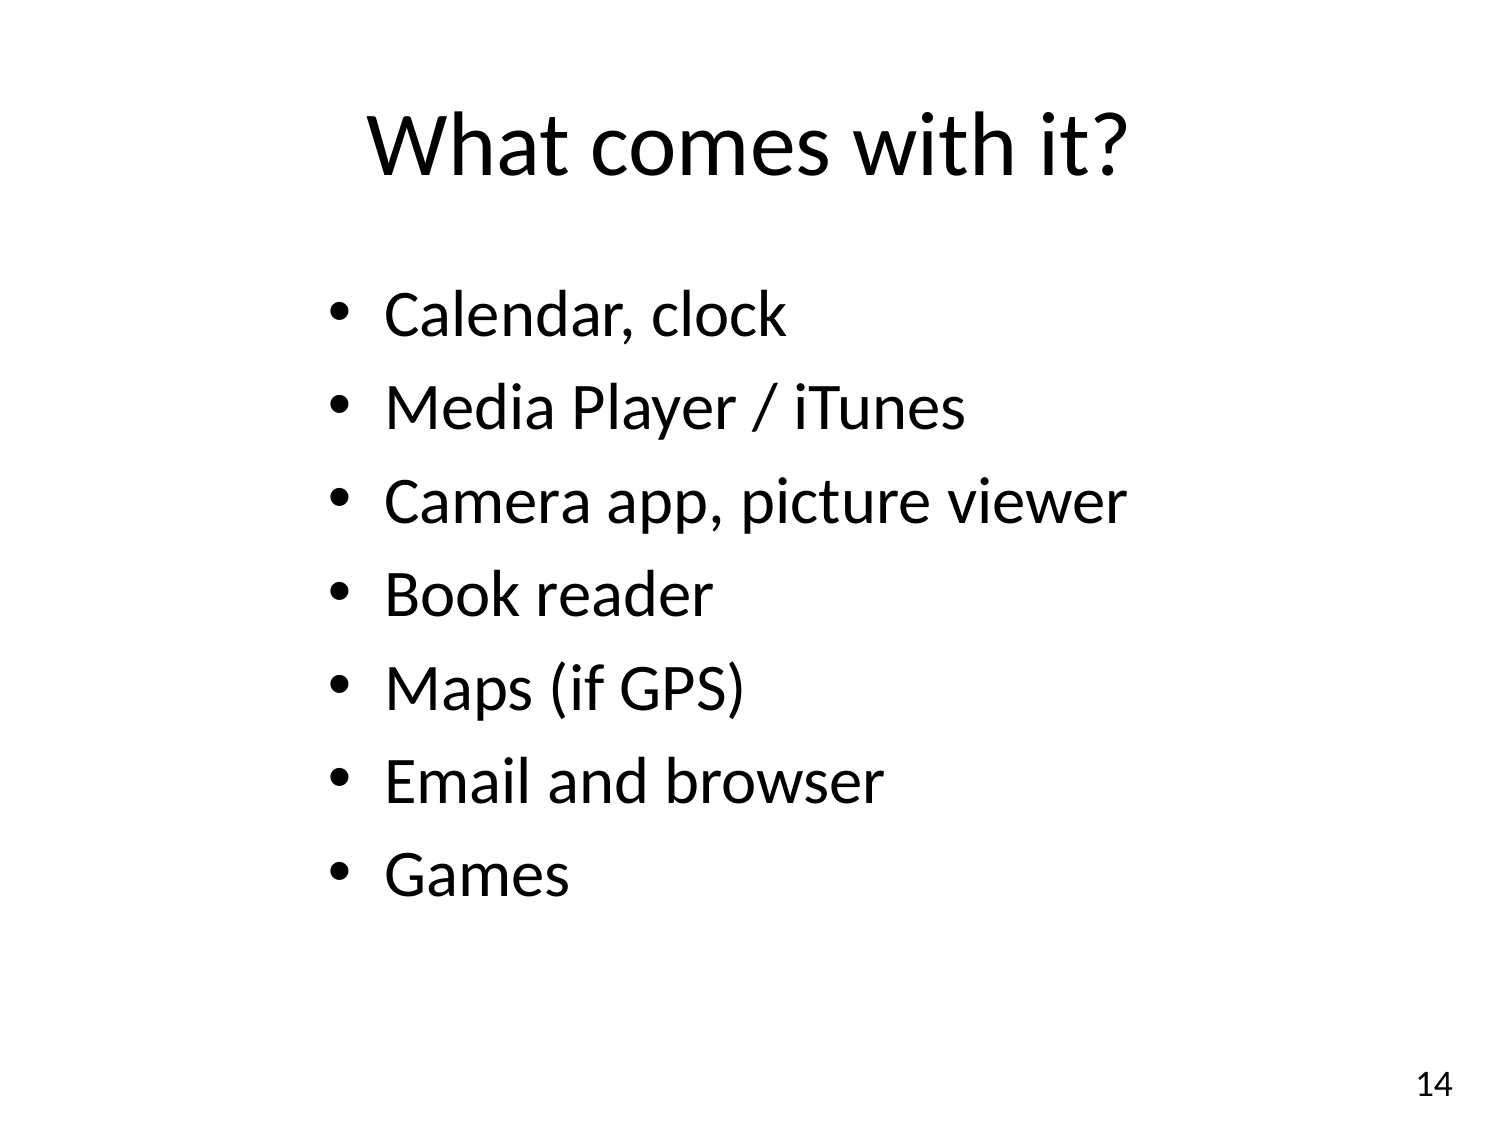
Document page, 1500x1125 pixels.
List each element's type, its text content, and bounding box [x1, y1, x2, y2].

list Calendar, clock Media Player / iTunes Camera app, picture viewer Book reader Maps (if GPS) Email and browser Games [312, 262, 1425, 1005]
text_box 14 [1400, 1051, 1468, 1112]
title What comes with it? [75, 45, 1425, 233]
